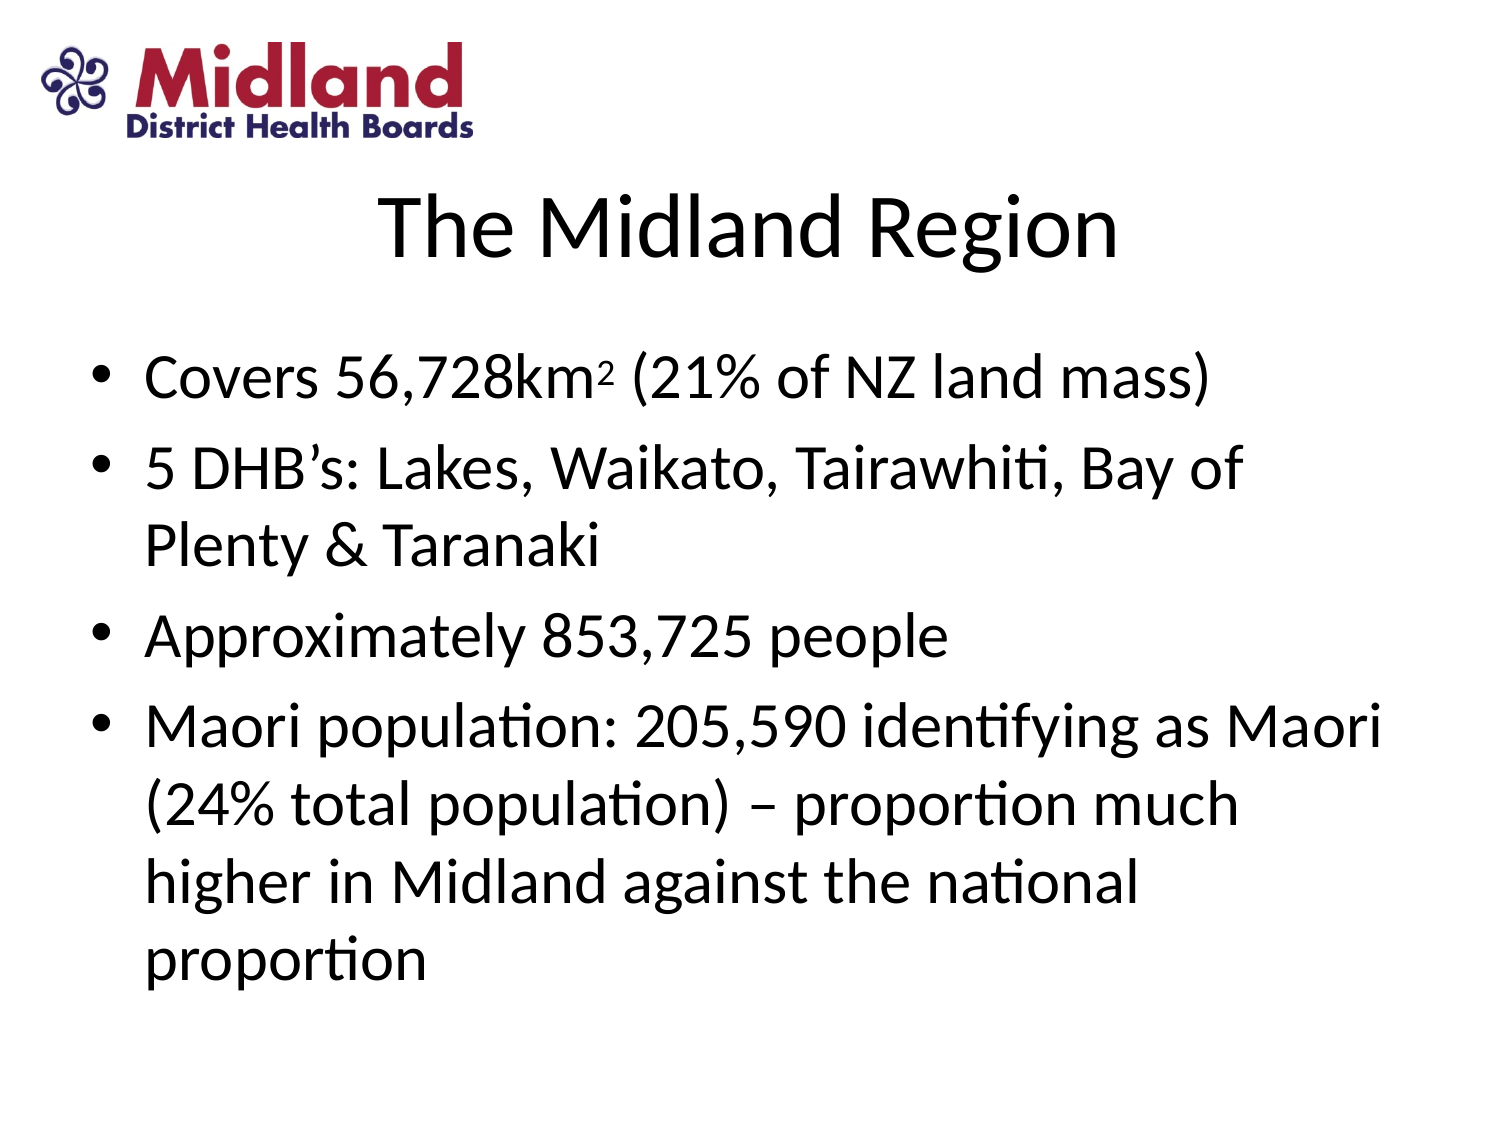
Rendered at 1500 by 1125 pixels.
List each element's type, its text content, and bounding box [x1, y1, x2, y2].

list Covers 56,728km2 (21% of NZ land mass) 5 DHB’s: Lakes, Waikato, Tairawhiti, Bay of Plenty & Taranaki Approximately 853,725 people Maori population: 205,590 identifying as Maori (24% total population) – proportion much higher in Midland against the national proportion [75, 326, 1425, 1005]
title The Midland Region [75, 138, 1425, 303]
picture [41, 42, 473, 139]
